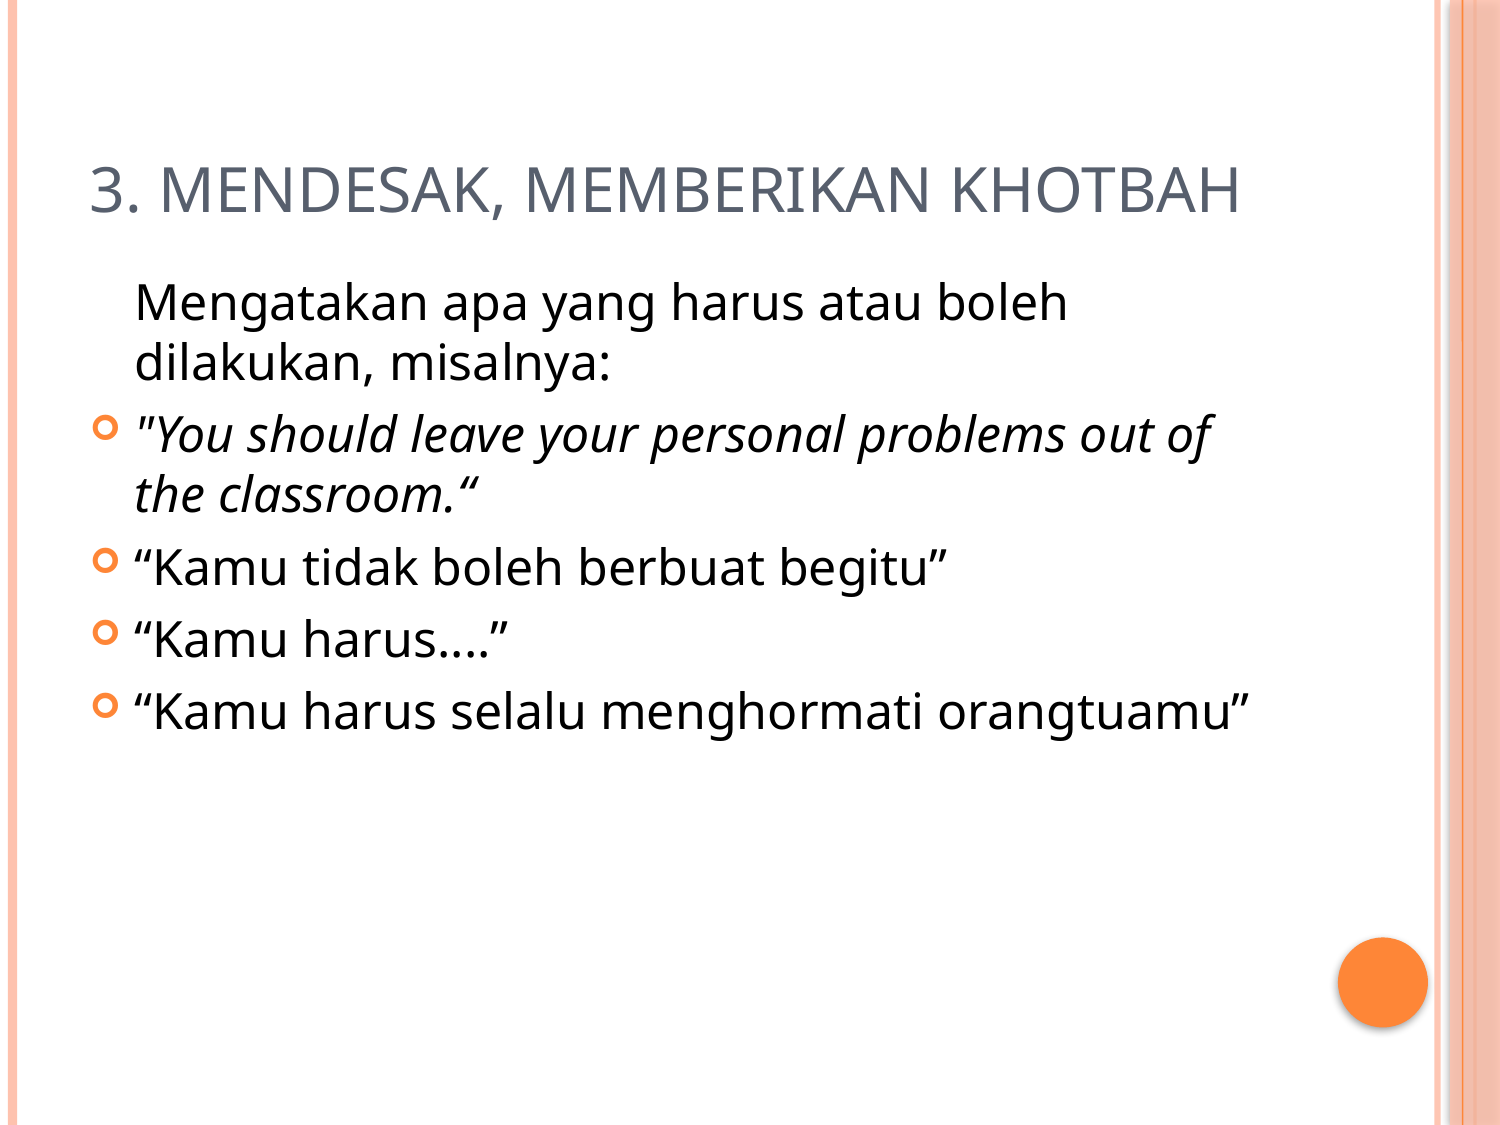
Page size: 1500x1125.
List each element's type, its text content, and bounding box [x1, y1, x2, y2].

list Mengatakan apa yang harus atau boleh dilakukan, misalnya: "You should leave your personal problems out of the classroom.“ “Kamu tidak boleh berbuat begitu” “Kamu harus....” “Kamu harus selalu menghormati orangtuamu” [75, 262, 1300, 1062]
title 3. Mendesak, Memberikan khotbah [75, 45, 1300, 233]
